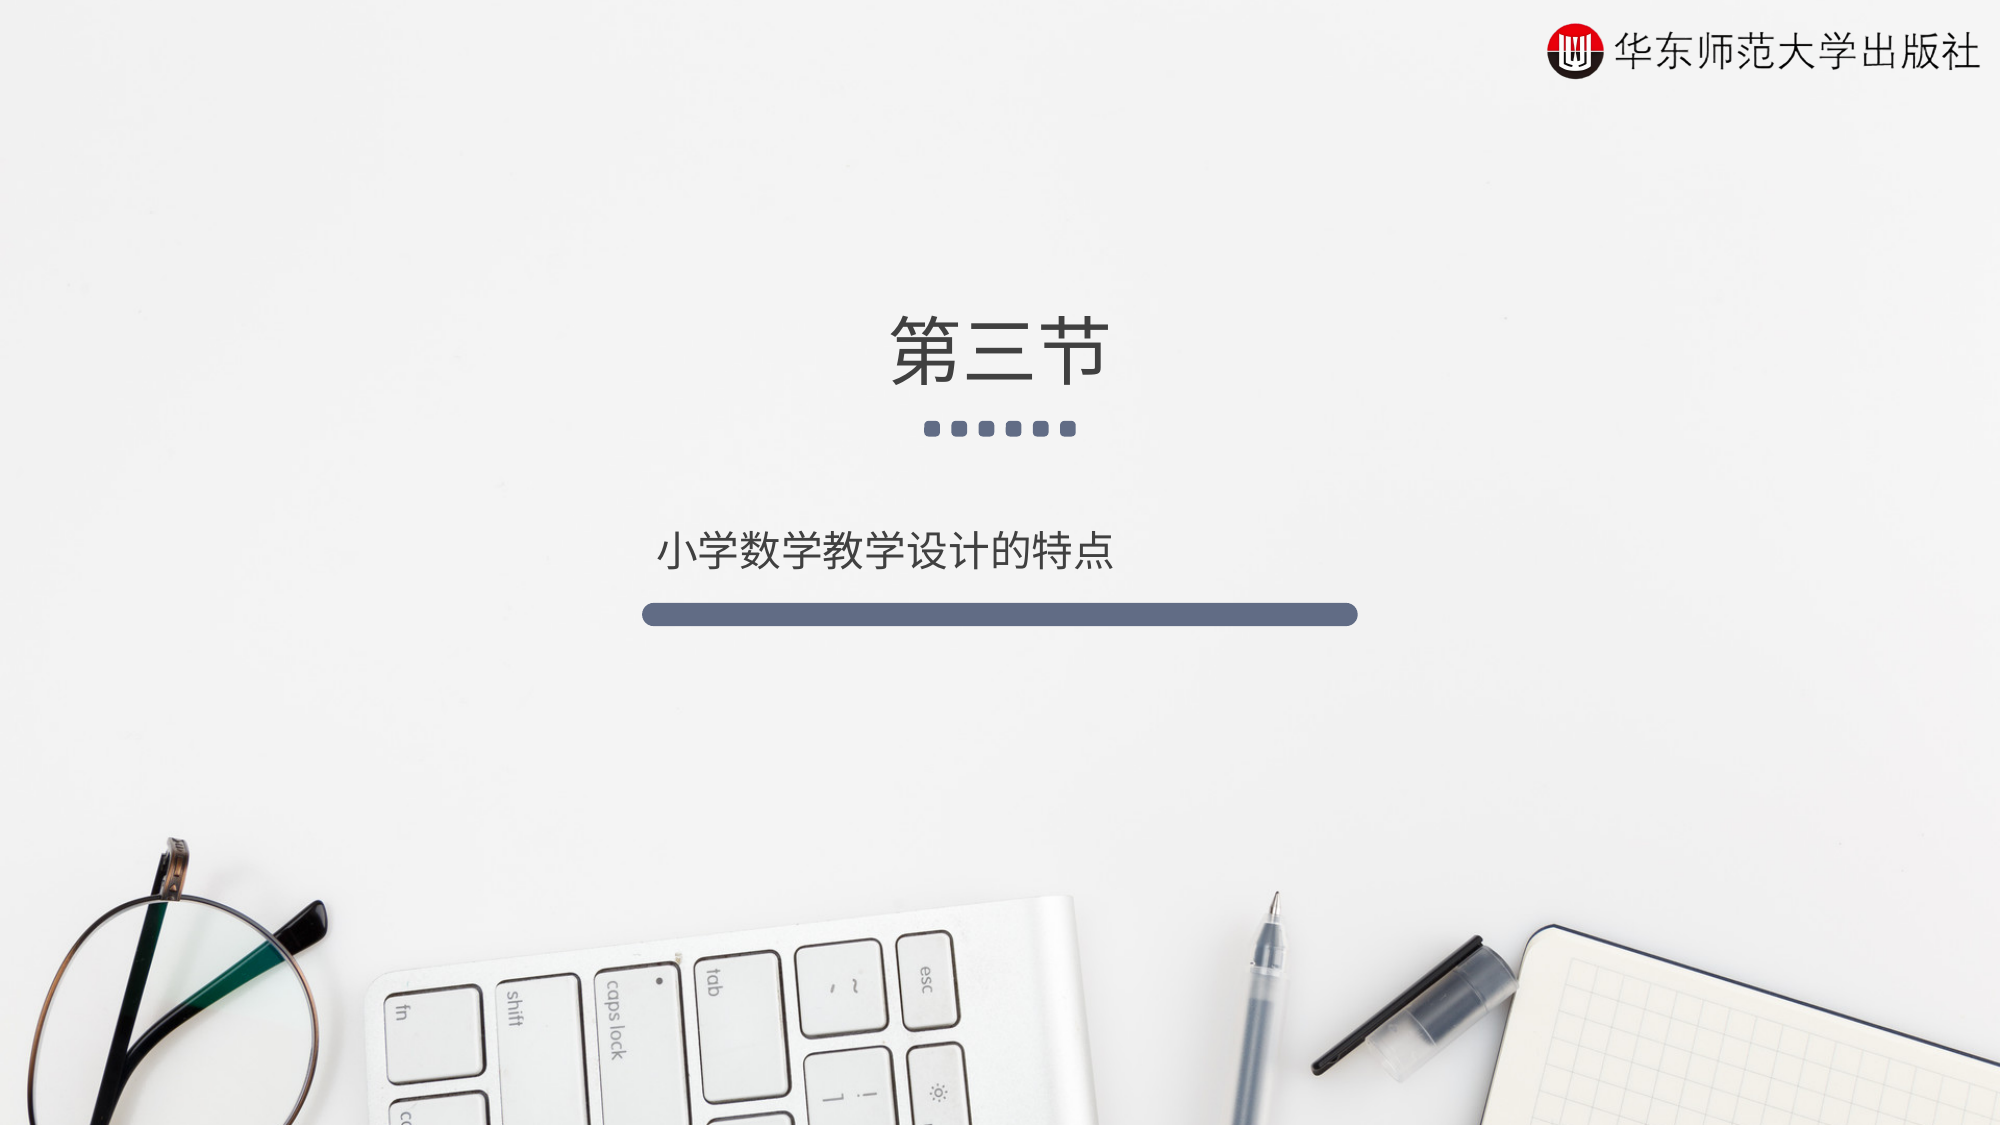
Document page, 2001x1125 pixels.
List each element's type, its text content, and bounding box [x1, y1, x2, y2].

picture [0, 0, 2000, 1125]
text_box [924, 420, 1076, 437]
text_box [1536, 13, 1989, 83]
text_box 第三节 [638, 296, 1361, 402]
text_box [641, 601, 1359, 628]
text_box 小学数学教学设计的特点 [656, 525, 1344, 576]
